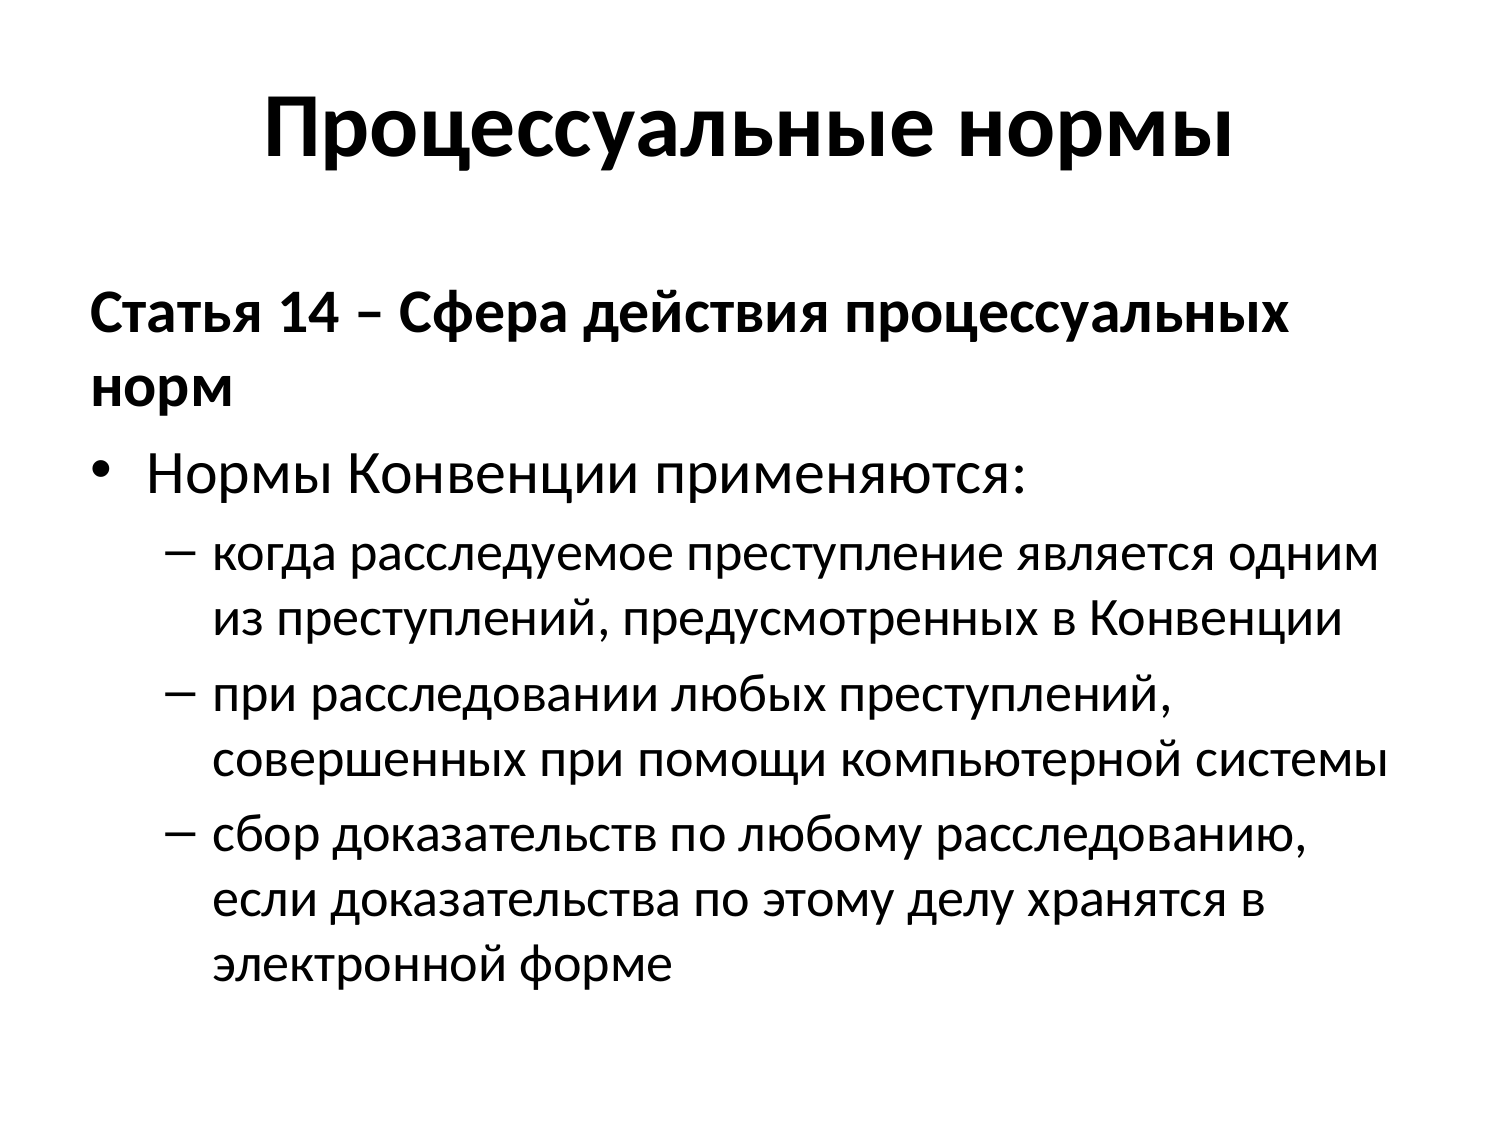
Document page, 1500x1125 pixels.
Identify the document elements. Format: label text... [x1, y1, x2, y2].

list Статья 14 – Сфера действия процессуальных норм Нормы Конвенции применяются: когда расследуемое преступление является одним из преступлений, предусмотренных в Конвенции при расследовании любых преступлений, совершенных при помощи компьютерной системы сбор доказательств по любому расследованию, если доказательства по этому делу хранятся в электронной форме [74, 262, 1426, 1006]
title Процессуальные нормы [74, 44, 1426, 196]
